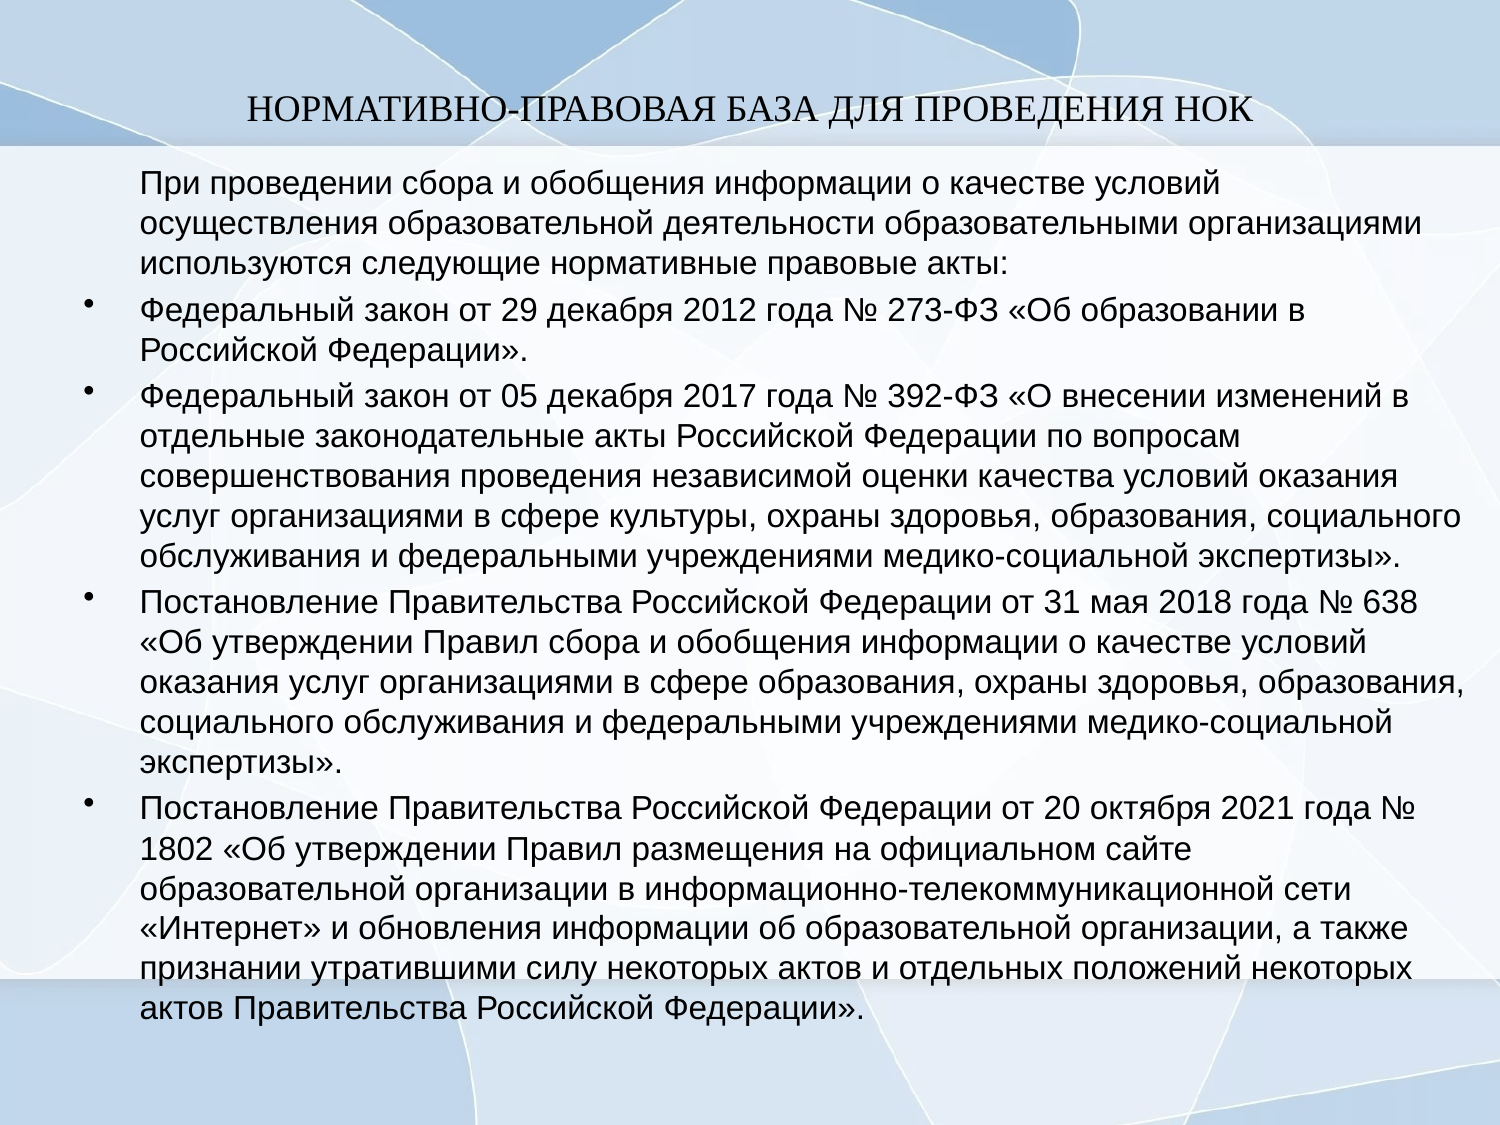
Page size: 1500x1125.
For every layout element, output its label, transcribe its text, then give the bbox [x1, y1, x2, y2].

table_cell 94 [0, 0, 1500, 1125]
title НОРМАТИВНО-ПРАВОВАЯ БАЗА ДЛЯ ПРОВЕДЕНИЯ НОК [75, 45, 1425, 153]
list При проведении сбора и обобщения информации о качестве условий осуществления образовательной деятельности образовательными организациями используются следующие нормативные правовые акты: Федеральный закон от 29 декабря 2012 года № 273-ФЗ «Об образовании в Российской Федерации». Федеральный закон от 05 декабря 2017 года № 392-ФЗ «О внесении изменений в отдельные законодательные акты Российской Федерации по вопросам совершенствования проведения независимой оценки качества условий оказания услуг организациями в сфере культуры, охраны здоровья, образования, социального обслуживания и федеральными учреждениями медико-социальной экспертизы». Постановление Правительства Российской Федерации от 31 мая 2018 года № 638 «Об утверждении Правил сбора и обобщения информации о качестве условий оказания услуг организациями в сфере образования, охраны здоровья, образования, социального обслуживания и федеральными учреждениями медико-социальной экспертизы». Постановление Правительства Российской Федерации от 20 октября 2021 года № 1802 «Об утверждении Правил размещения на официальном сайте образовательной организации в информационно-телекоммуникационной сети «Интернет» и обновления информации об образовательной организации, а также признании утратившими силу некоторых актов и отдельных положений некоторых актов Правительства Российской Федерации». [68, 153, 1484, 1117]
